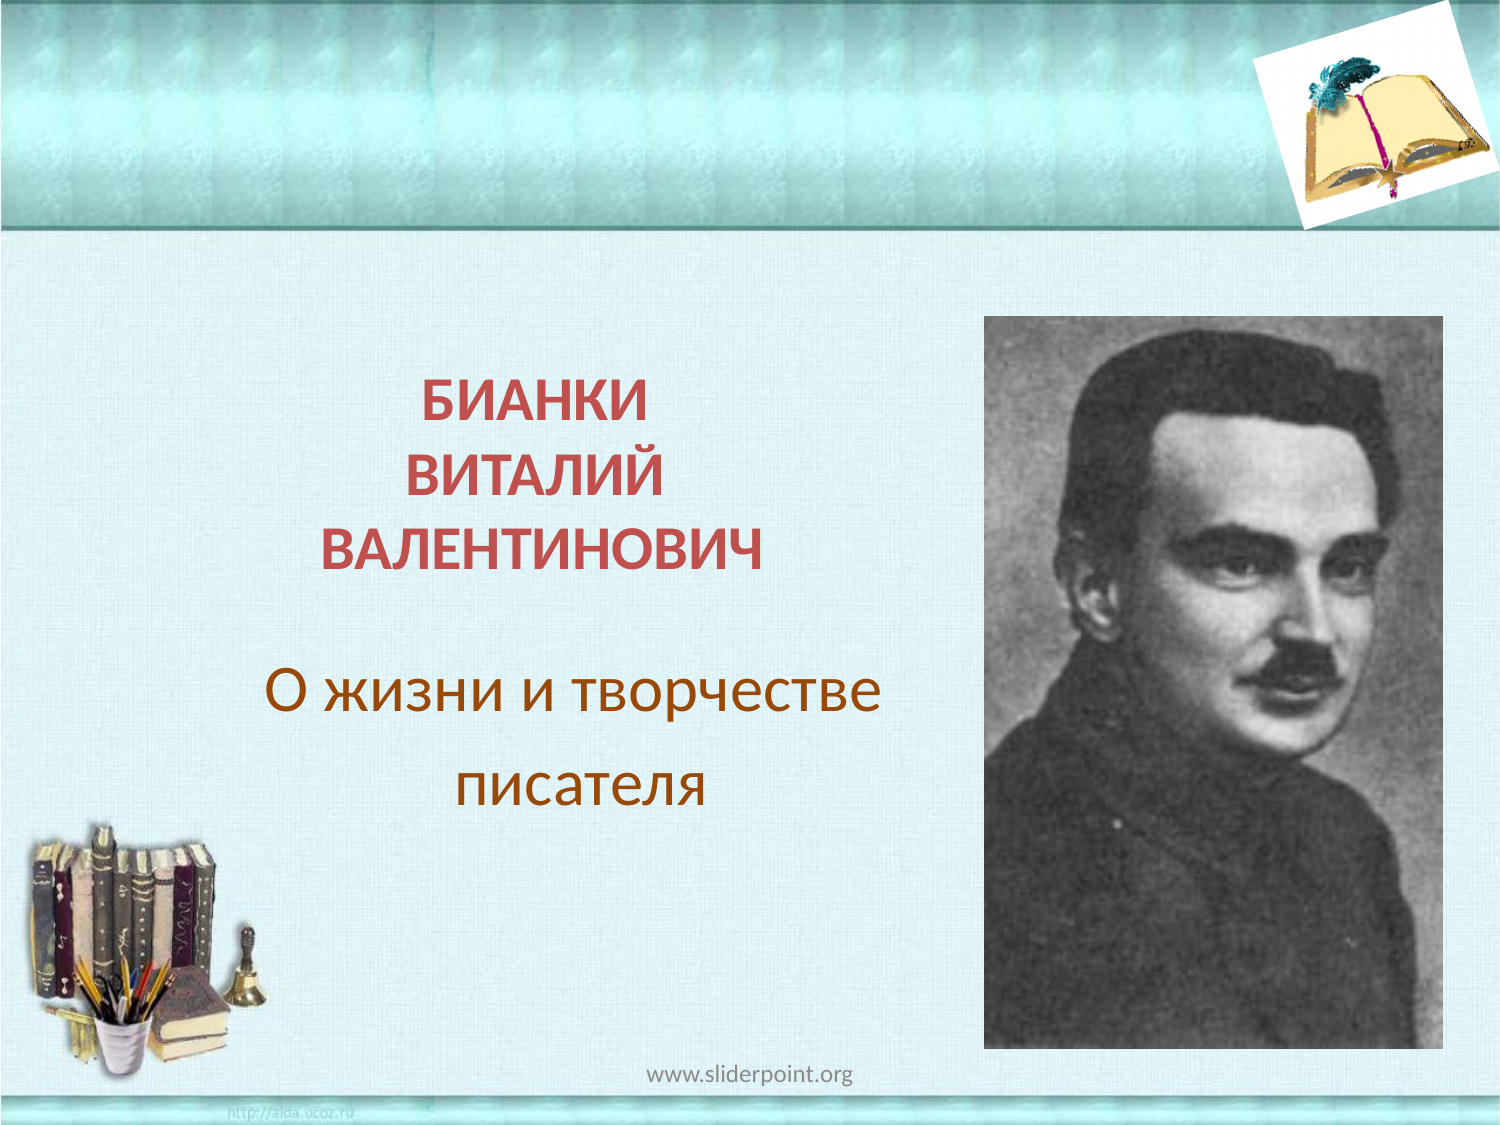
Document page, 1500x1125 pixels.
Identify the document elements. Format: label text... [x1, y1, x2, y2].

footer www.sliderpoint.org [512, 1042, 988, 1103]
picture [0, 0, 1500, 1125]
subtitle О жизни и творчестве писателя [225, 637, 938, 925]
title БИАНКИ ВИТАЛИЙ ВАЛЕНТИНОВИЧ [112, 349, 973, 591]
